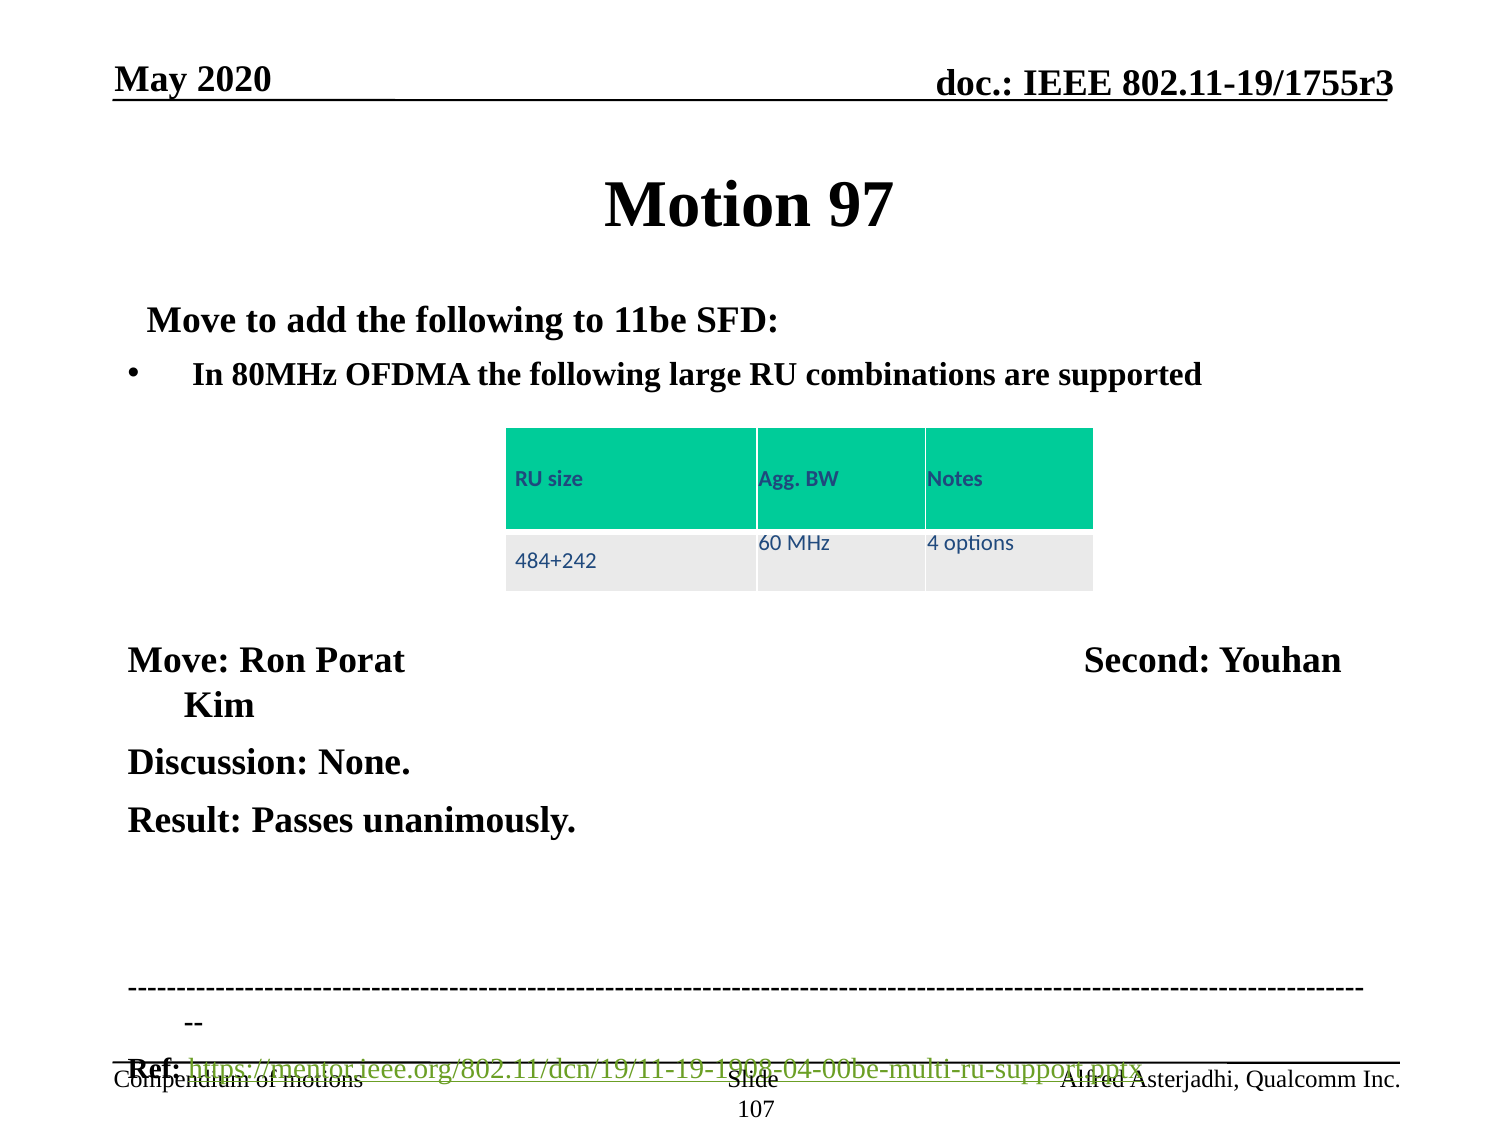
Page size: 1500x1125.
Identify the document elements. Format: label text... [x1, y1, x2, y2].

table_header Notes [926, 428, 1093, 529]
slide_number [114, 54, 423, 100]
footer Alfred Asterjadhi, Qualcomm Inc. [878, 1061, 1402, 1093]
table_cell 484+242 [506, 535, 756, 591]
table_cell 60 MHz [758, 535, 925, 591]
table_cell 4 options [926, 535, 1093, 591]
table_header RU size [506, 428, 756, 529]
slide_number Slide 107 [712, 1061, 800, 1123]
table_header Agg. BW [758, 428, 925, 529]
list Move to add the following to 11be SFD: In 80MHz OFDMA the following large RU combinations are supported Move: Ron Porat Second: Youhan Kim Discussion: None. Result: Passes unanimously. --------------------------------------------------------------------------------------------------------------------------------- Ref: https://mentor.ieee.org/802.11/dcn/19/11-19-1908-04-00be-multi-ru-support.pptx [112, 286, 1388, 1071]
title Motion 97 [112, 112, 1388, 286]
